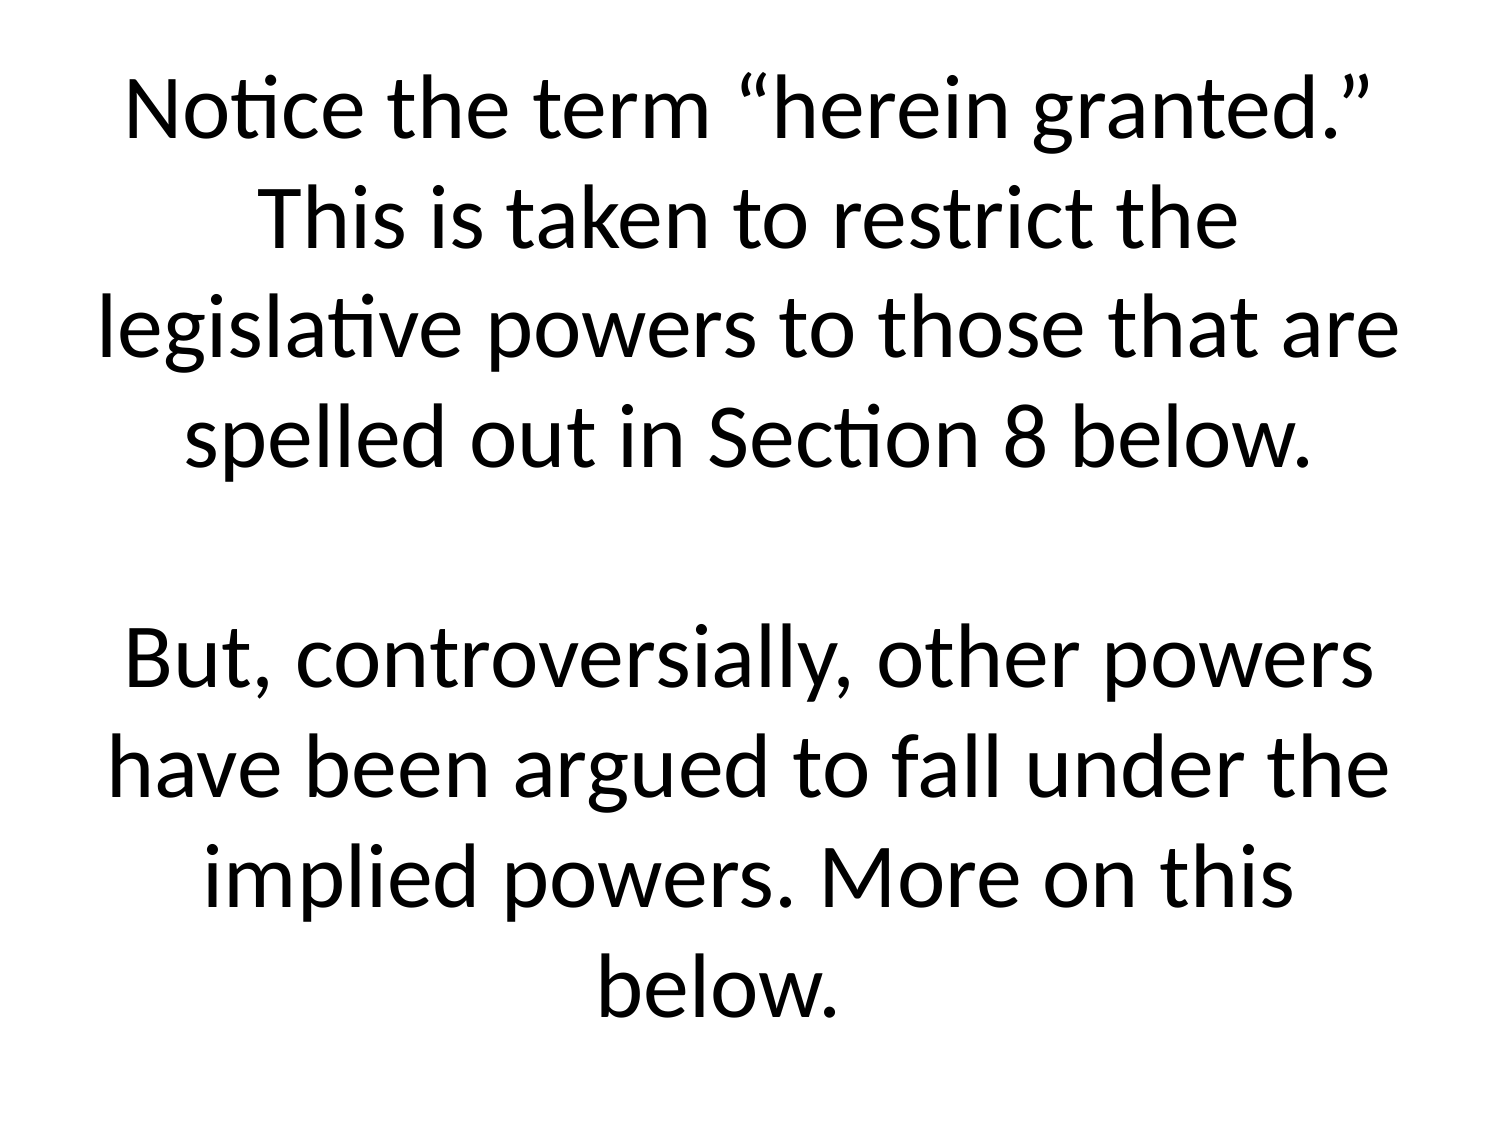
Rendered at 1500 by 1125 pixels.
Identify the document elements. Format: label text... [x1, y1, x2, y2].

title Notice the term “herein granted.” This is taken to restrict the legislative powers to those that are spelled out in Section 8 below. But, controversially, other powers have been argued to fall under the implied powers. More on this below. [74, 44, 1426, 1038]
